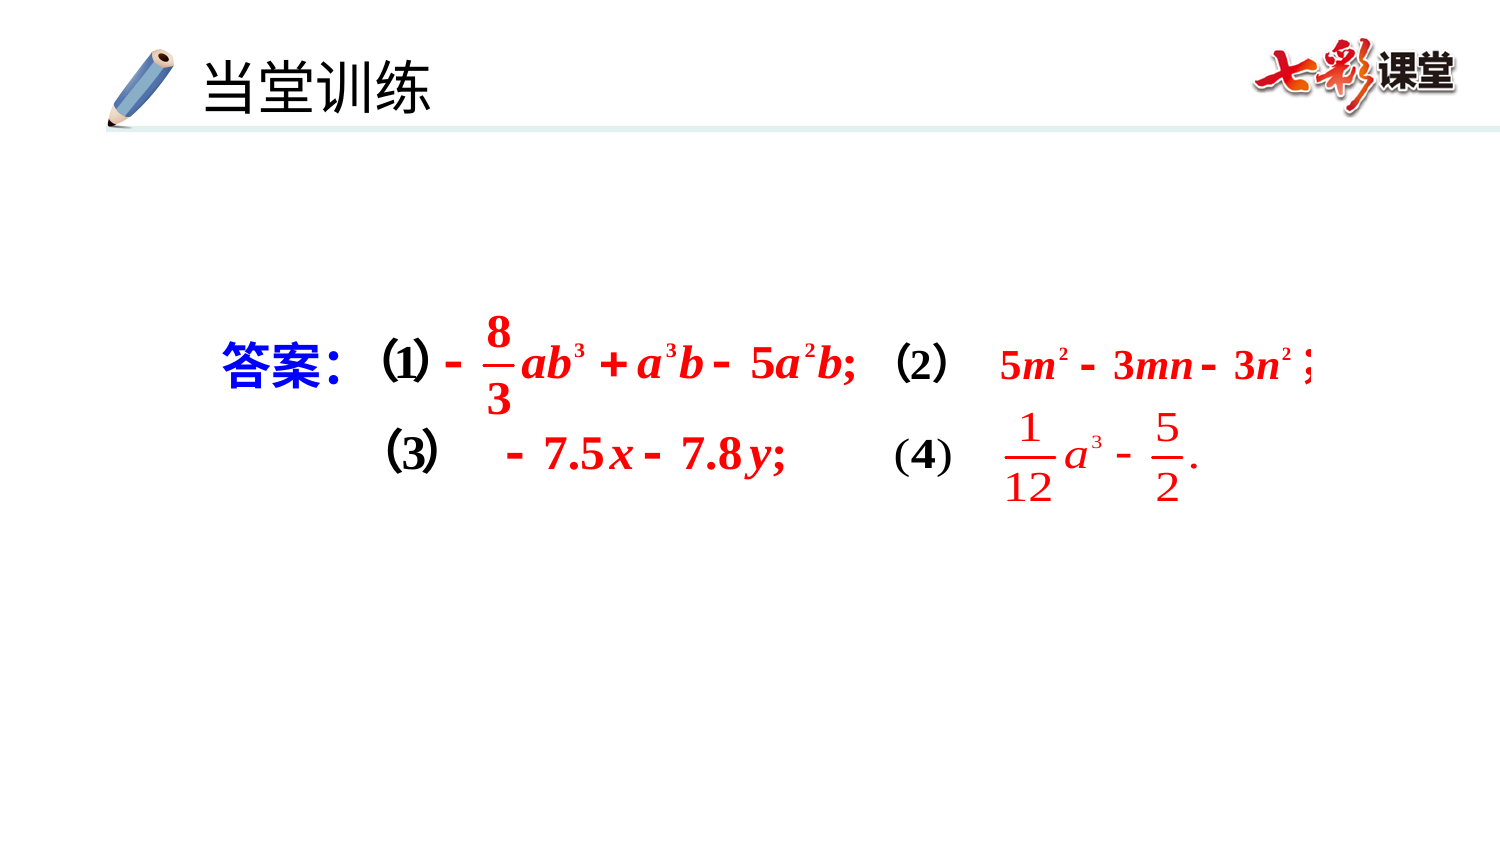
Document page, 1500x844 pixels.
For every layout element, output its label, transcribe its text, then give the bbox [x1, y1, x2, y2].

picture [100, 32, 181, 146]
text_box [886, 336, 1311, 395]
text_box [886, 400, 1206, 511]
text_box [369, 299, 864, 426]
text_box 答案： [206, 327, 364, 403]
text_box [375, 421, 793, 491]
picture [1249, 32, 1461, 118]
text_box 答案： [868, 327, 960, 403]
